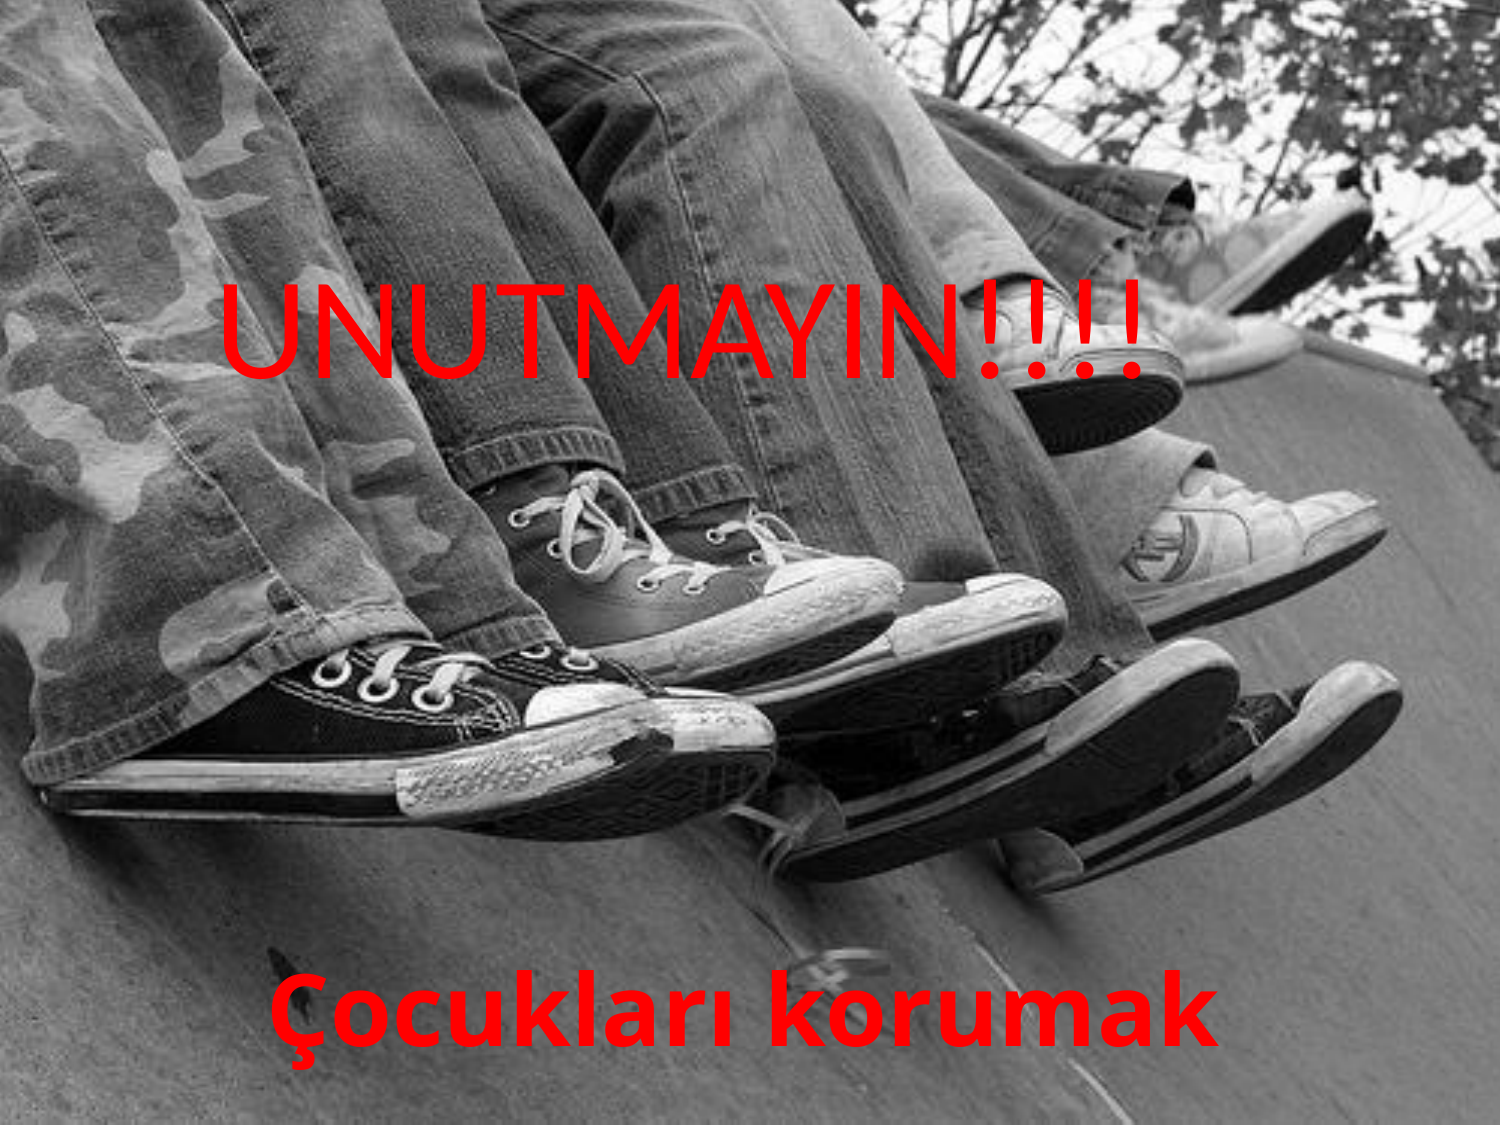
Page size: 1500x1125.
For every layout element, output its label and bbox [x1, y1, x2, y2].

list [0, 0, 1500, 1125]
